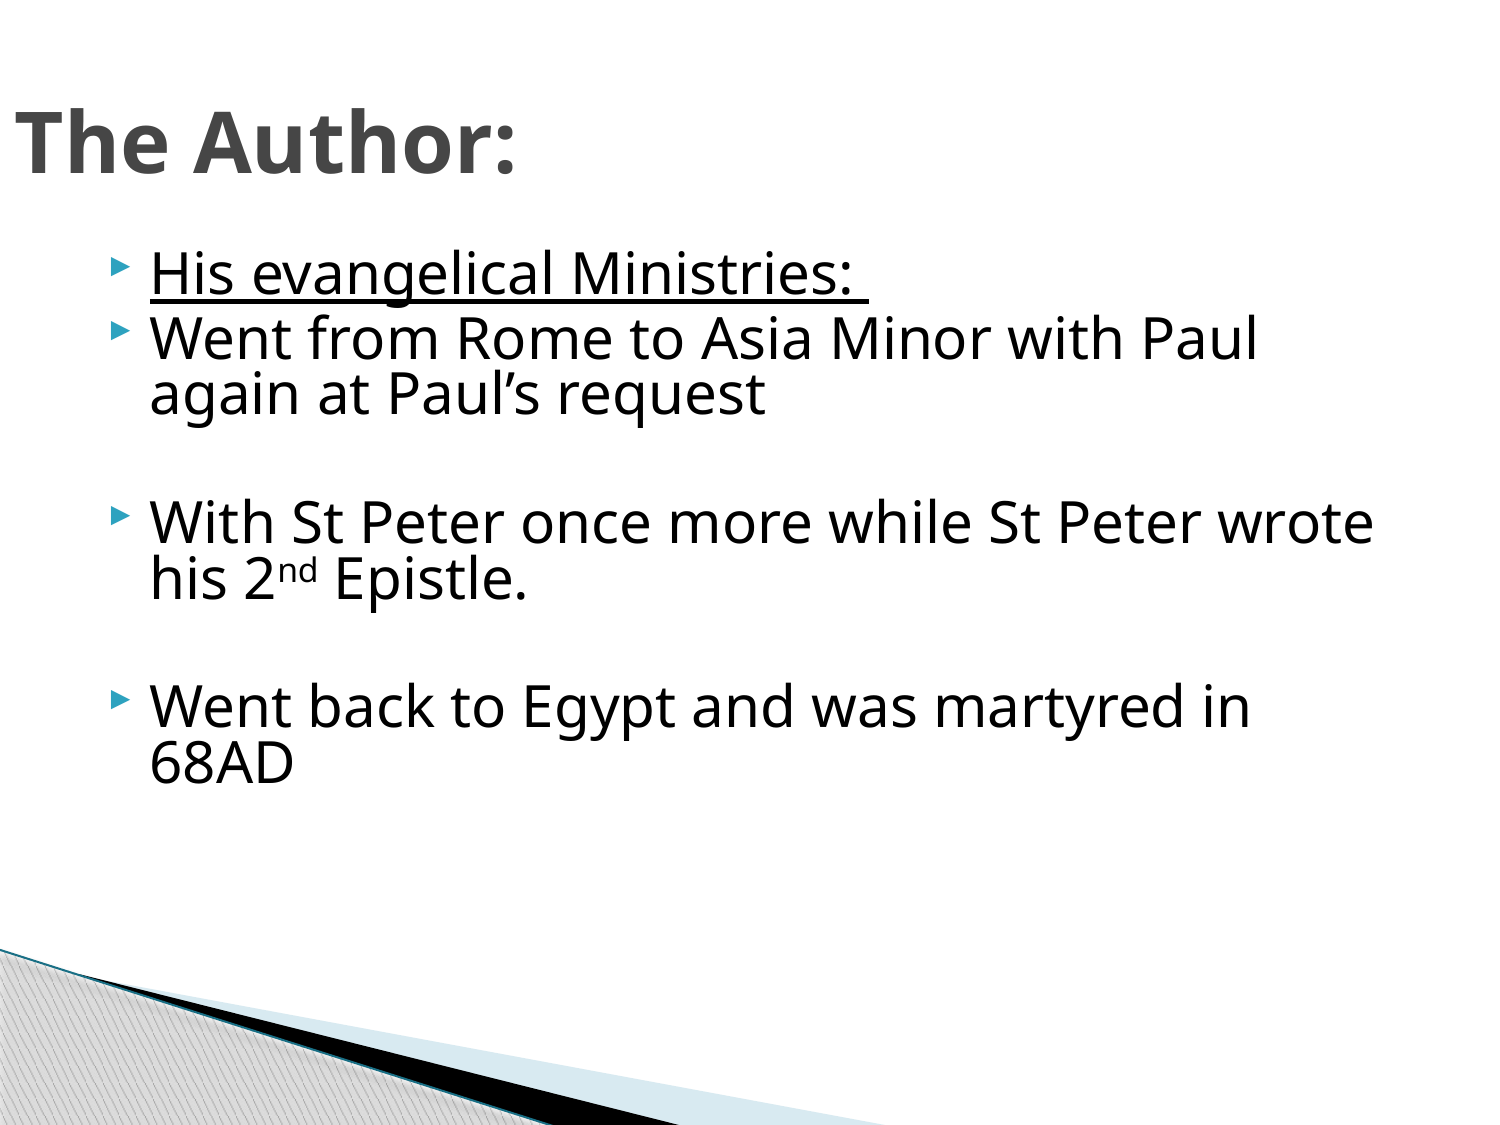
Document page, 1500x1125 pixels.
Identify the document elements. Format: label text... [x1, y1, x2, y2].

title The Author: [0, 45, 1425, 233]
list His evangelical Ministries: Went from Rome to Asia Minor with Paul again at Paul’s request With St Peter once more while St Peter wrote his 2nd Epistle. Went back to Egypt and was martyred in 68AD [75, 243, 1425, 986]
